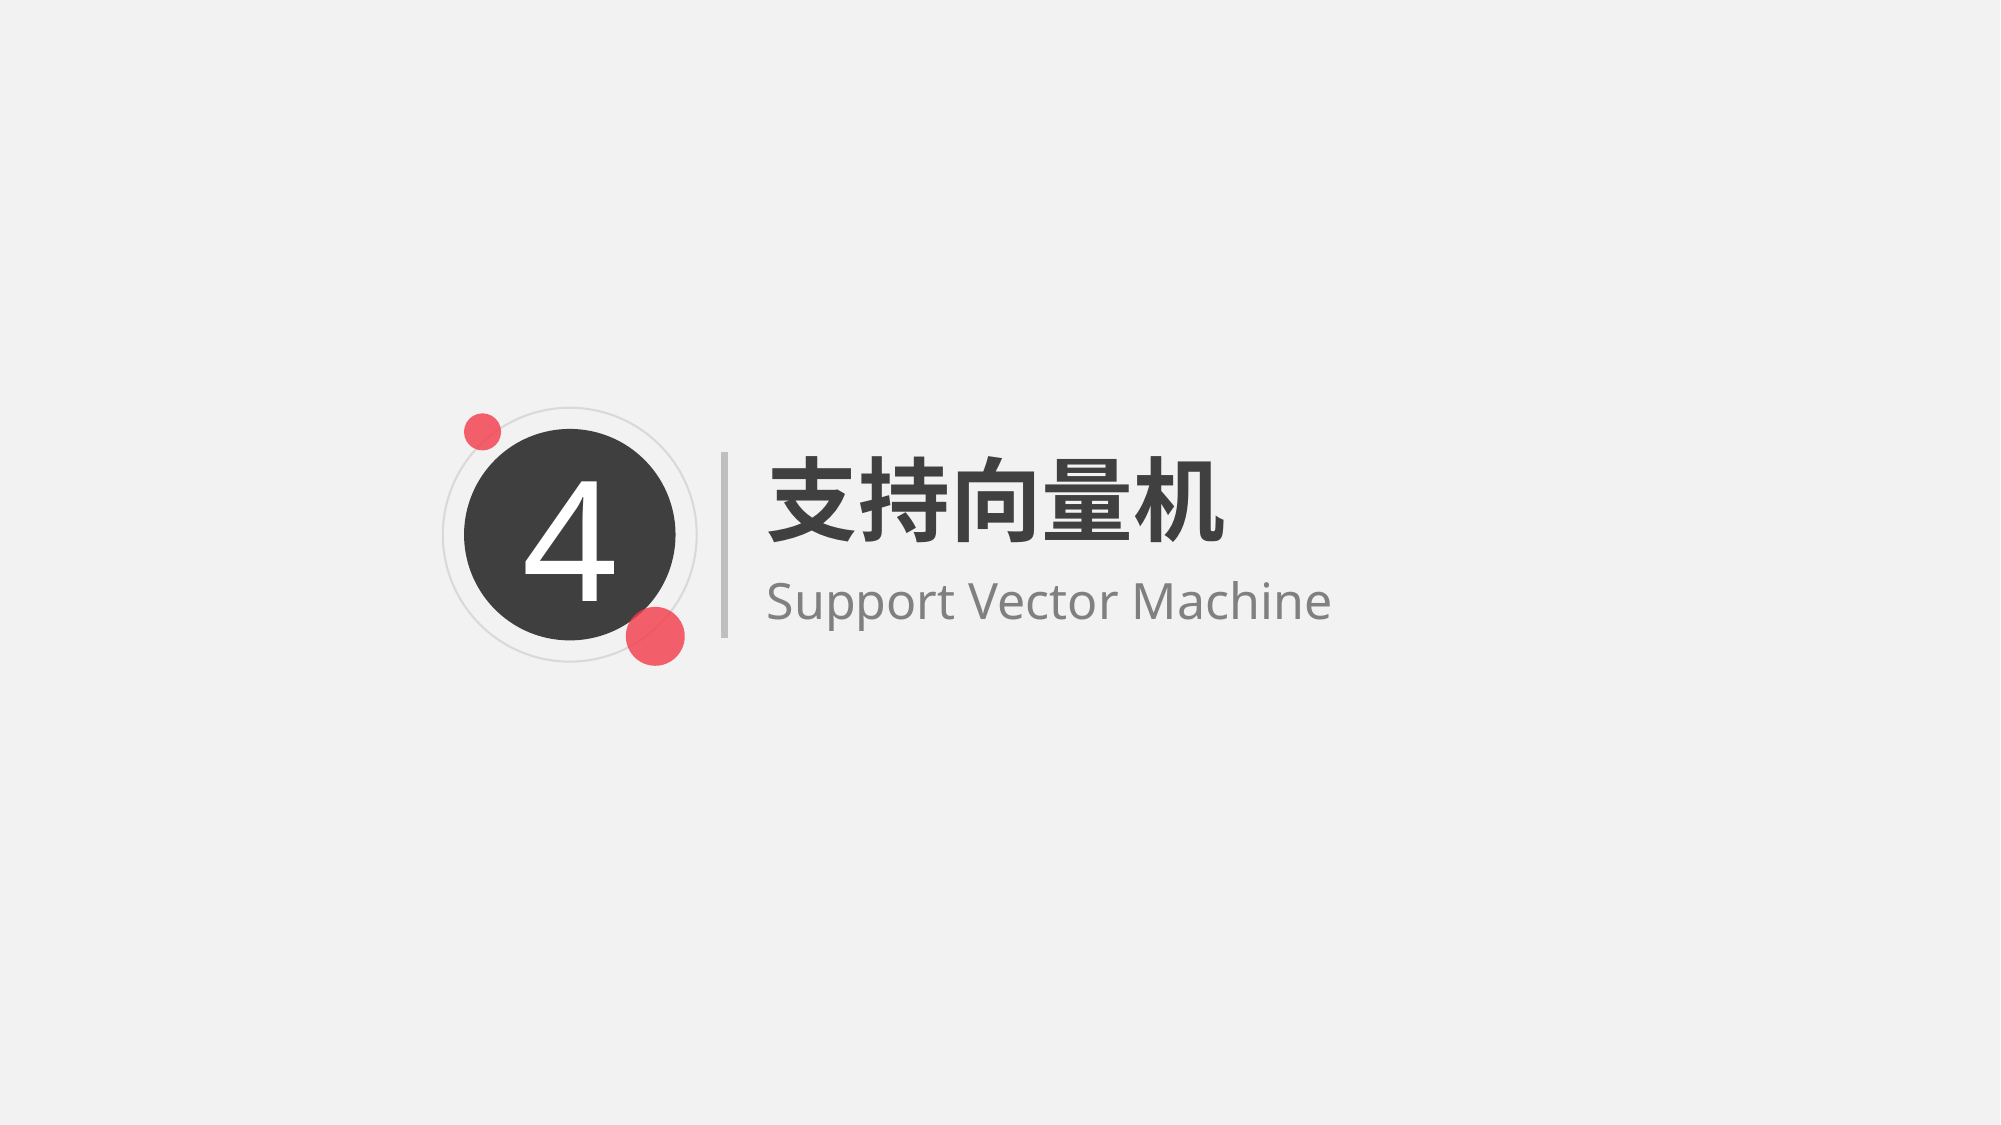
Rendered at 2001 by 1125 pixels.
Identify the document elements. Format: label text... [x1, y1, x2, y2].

text_box 支持向量机 [752, 435, 1522, 561]
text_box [442, 407, 697, 666]
text_box Support Vector Machine [752, 561, 1522, 637]
